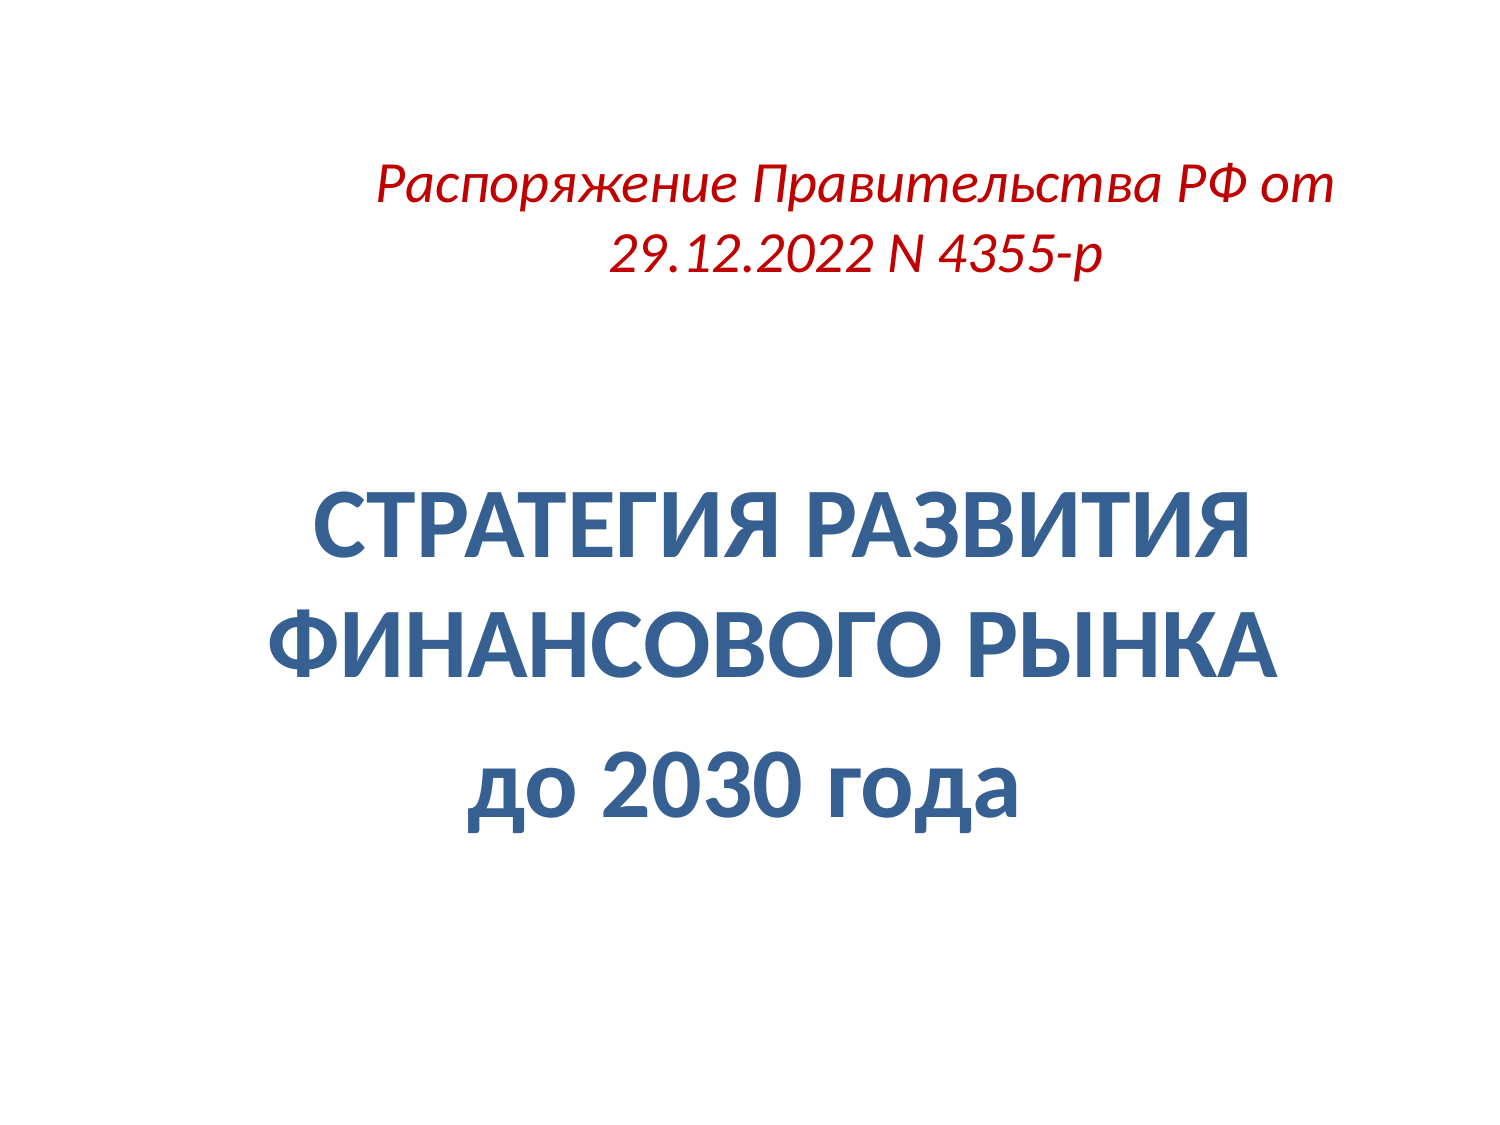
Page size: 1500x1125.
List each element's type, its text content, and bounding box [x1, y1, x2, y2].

title Распоряжение Правительства РФ от 29.12.2022 N 4355-р [360, 66, 1353, 349]
list СТРАТЕГИЯ РАЗВИТИЯ ФИНАНСОВОГО РЫНКА до 2030 года [99, 349, 1413, 1088]
